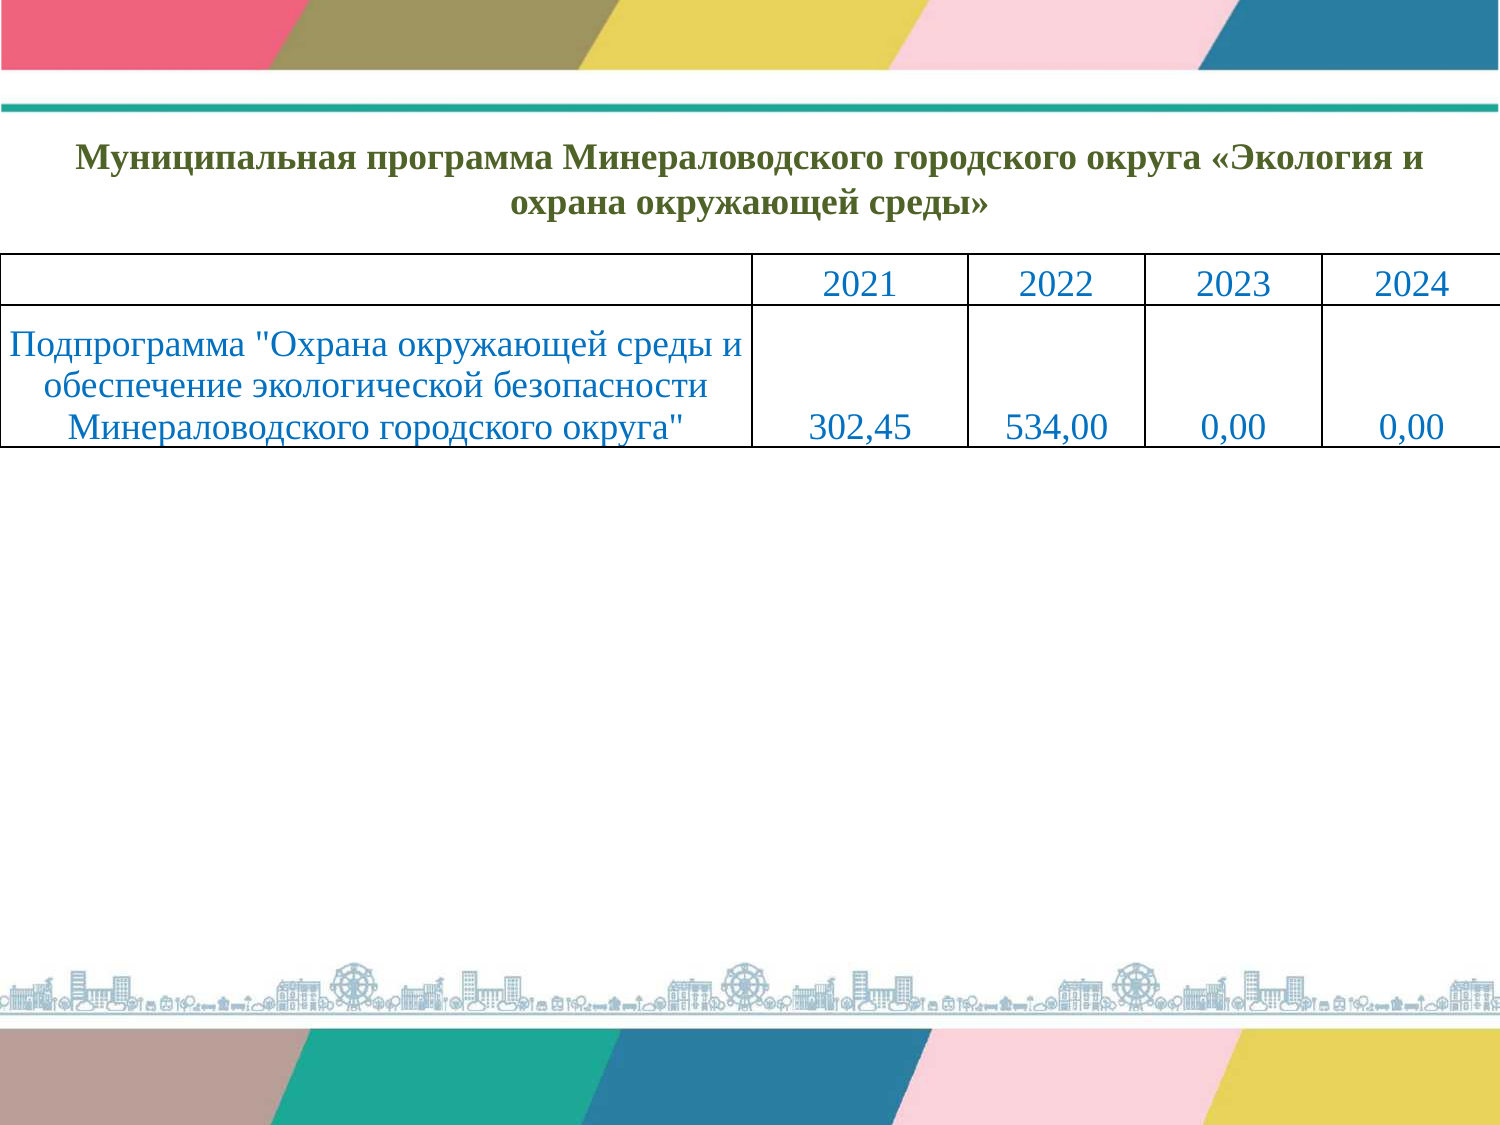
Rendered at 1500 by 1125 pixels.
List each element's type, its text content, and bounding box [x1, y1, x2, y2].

table_header 2024 [1323, 255, 1500, 304]
table_header 2021 [753, 255, 967, 304]
table_header 2022 [969, 255, 1144, 304]
picture [0, 0, 1500, 115]
picture [0, 962, 1500, 1125]
table_cell 0,00 [1323, 306, 1500, 446]
table_cell 534,00 [969, 306, 1144, 446]
table_header 2023 [1146, 255, 1321, 304]
table_cell 0,00 [1146, 306, 1321, 446]
table_cell Подпрограмма "Охрана окружающей среды и обеспечение экологической безопасности Минераловодского городского округа" [1, 306, 751, 446]
table_cell 302,45 [753, 306, 967, 446]
table_header [1, 255, 751, 304]
title Муниципальная программа Минераловодского городского округа «Экология и охрана окружающей среды» [51, 122, 1449, 240]
